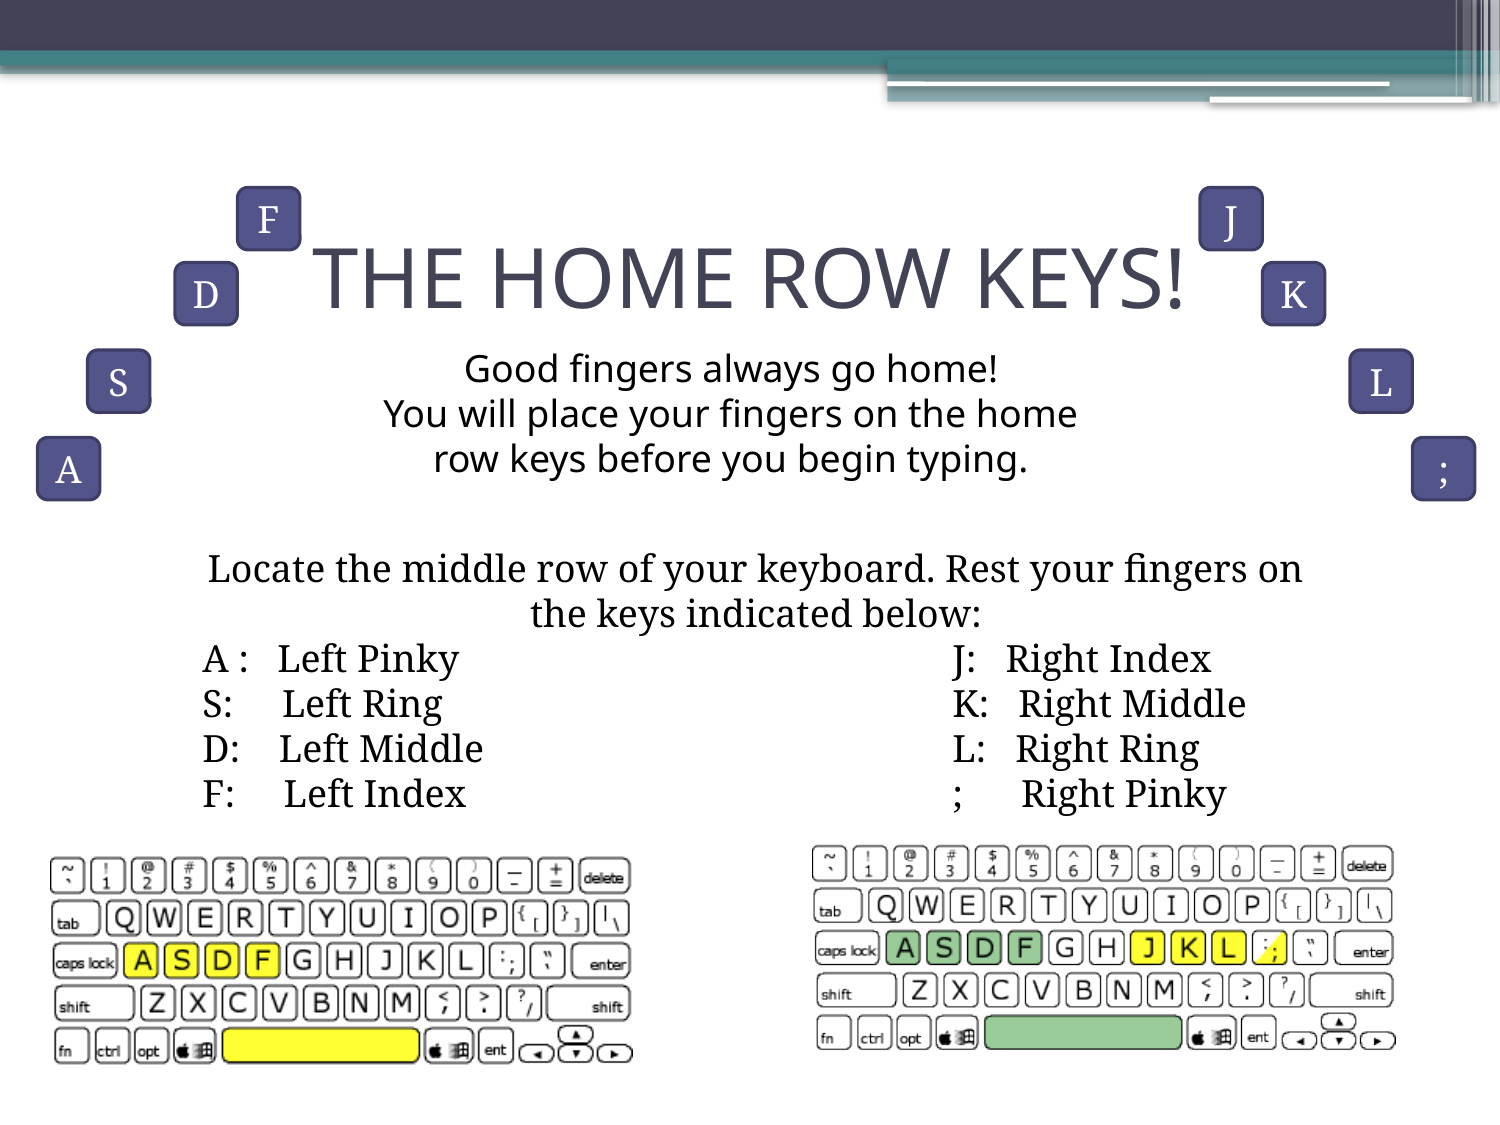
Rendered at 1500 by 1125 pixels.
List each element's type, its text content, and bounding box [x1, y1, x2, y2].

text_box S [85, 348, 152, 415]
picture [49, 849, 634, 1093]
text_box Locate the middle row of your keyboard. Rest your fingers on the keys indicated below: A : Left Pinky J: Right Index S: Left Ring K: Right Middle D: Left Middle L: Right Ring F: Left Index ; Right Pinky [187, 537, 1325, 823]
title THE HOME ROW KEYS! [75, 187, 1425, 363]
text_box ; [1410, 435, 1477, 502]
text_box A [35, 435, 102, 502]
text_box F [235, 185, 302, 252]
text_box Good fingers always go home! You will place your fingers on the home row keys before you begin typing. [349, 337, 1113, 488]
text_box K [1260, 260, 1327, 327]
text_box J [1198, 185, 1264, 252]
picture [812, 837, 1396, 1055]
text_box L [1348, 348, 1414, 415]
text_box D [173, 260, 239, 327]
